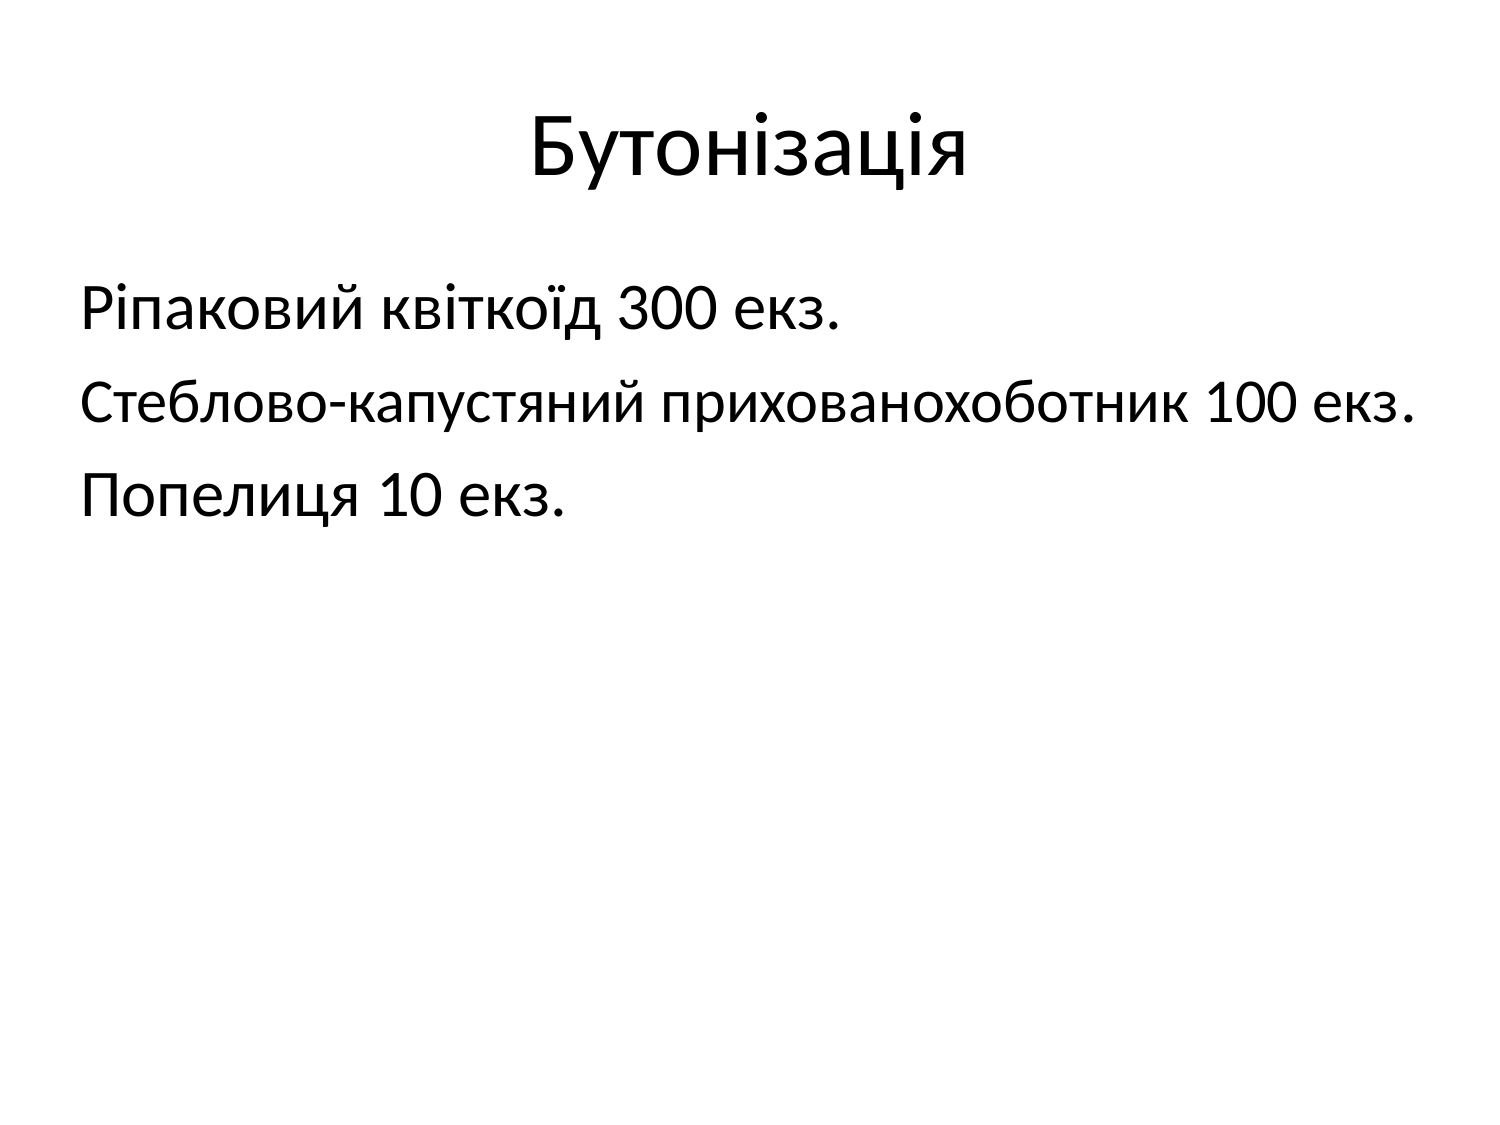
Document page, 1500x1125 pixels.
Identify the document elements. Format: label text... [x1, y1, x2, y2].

title Бутонізація [75, 45, 1425, 233]
list Ріпаковий квіткоїд 300 екз. Стеблово-капустяний прихованохоботник 100 екз. Попелиця 10 екз. [64, 255, 1483, 998]
